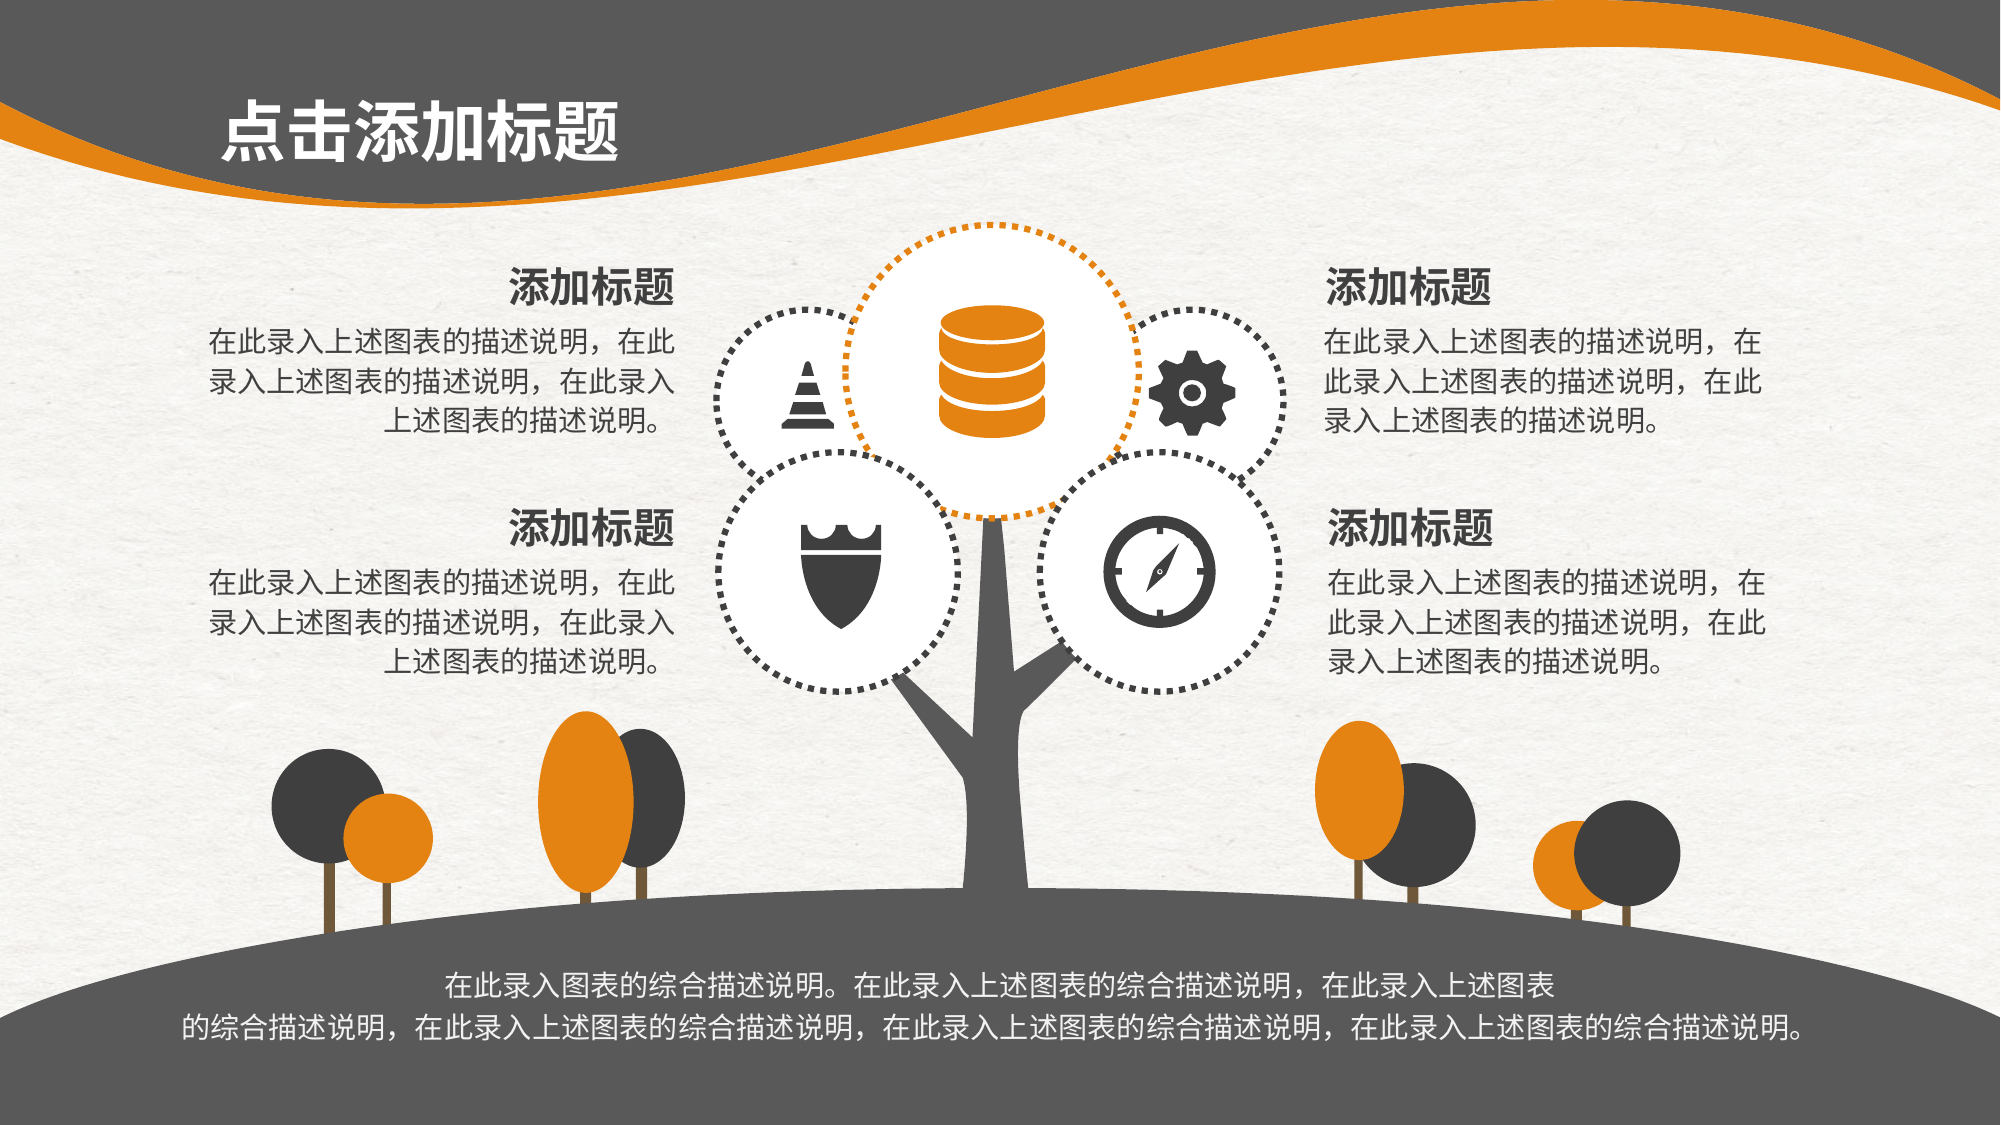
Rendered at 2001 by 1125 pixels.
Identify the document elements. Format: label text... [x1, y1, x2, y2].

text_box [1314, 720, 1476, 907]
text_box [0, 963, 2000, 1125]
text_box 点击添加标题 [204, 82, 636, 178]
text_box 在此录入上述图表的描述说明，在此录入上述图表的描述说明，在此录入上述图表的描述说明。 [167, 552, 692, 669]
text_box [271, 748, 433, 945]
text_box 在此录入上述图表的描述说明，在此录入上述图表的描述说明，在此录入上述图表的描述说明，在此录入上述图表的描述说明，在此录入描述说明。 您的内容打在这里，或者通过复制您的文本后，在此框中选择粘贴，并选择只保留文字。您的内容打在这里，或者通过复制您的文本后。 [0, 47, 2000, 1017]
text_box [1139, 309, 1284, 493]
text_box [718, 452, 958, 692]
text_box 在此录入上述图表的描述说明，在此录入上述图表的描述说明，在此录入上述图表的描述说明。 [1308, 311, 1807, 477]
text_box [716, 309, 845, 493]
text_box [1039, 452, 1280, 692]
text_box [900, 519, 1044, 888]
text_box 在此录入上述图表的描述说明，在此录入上述图表的描述说明，在此录入上述图表的描述说明。 [1312, 552, 1811, 669]
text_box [538, 711, 685, 920]
text_box 添加标题 [493, 253, 691, 319]
text_box [211, 888, 1790, 954]
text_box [1532, 800, 1681, 945]
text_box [845, 224, 1139, 519]
text_box 添加标题 [1312, 494, 1510, 560]
text_box 添加标题 [493, 503, 691, 560]
text_box 添加标题 [1310, 253, 1508, 319]
text_box 在此录入图表的综合描述说明。在此录入上述图表的综合描述说明，在此录入上述图表 的综合描述说明，在此录入上述图表的综合描述说明，在此录入上述图表的综合描述说明，在此录入上述图表的综合描述说明。 [169, 954, 1831, 1050]
text_box 在此录入上述图表的描述说明，在此录入上述图表的描述说明，在此录入上述图表的描述说明。 [167, 311, 692, 503]
